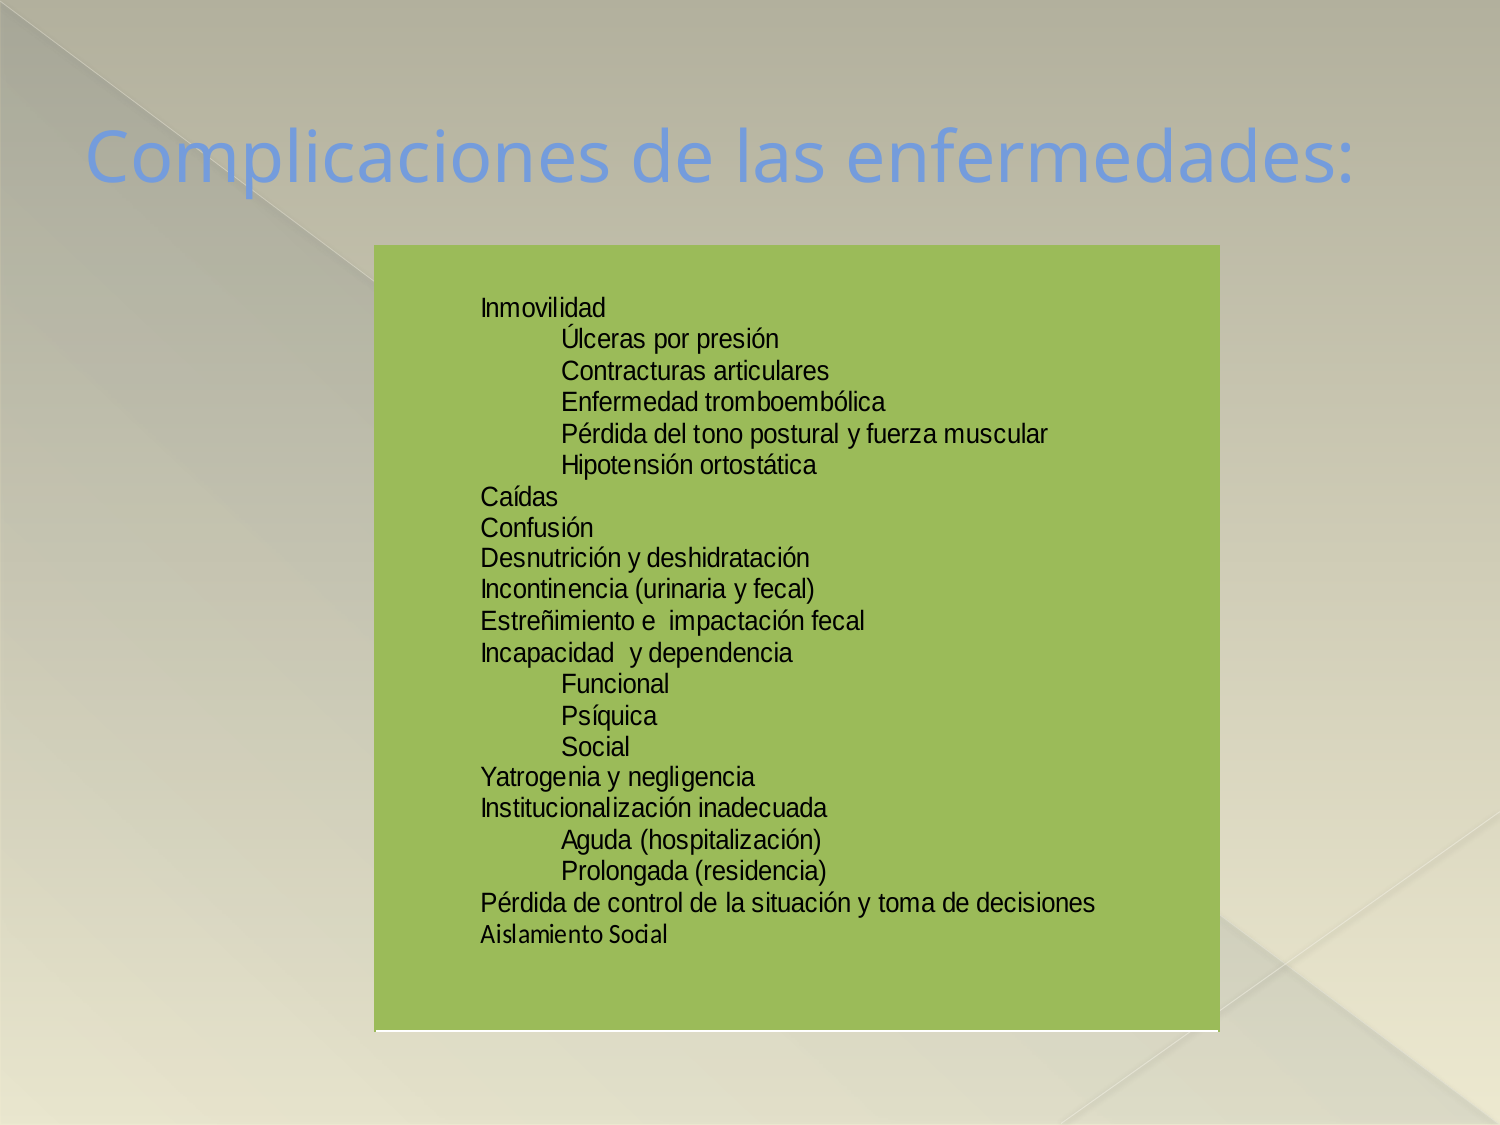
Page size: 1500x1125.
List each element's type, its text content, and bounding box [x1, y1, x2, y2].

table_header [376, 247, 1218, 1030]
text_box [480, 292, 1454, 982]
title Complicaciones de las enfermedades: [70, 82, 1421, 312]
